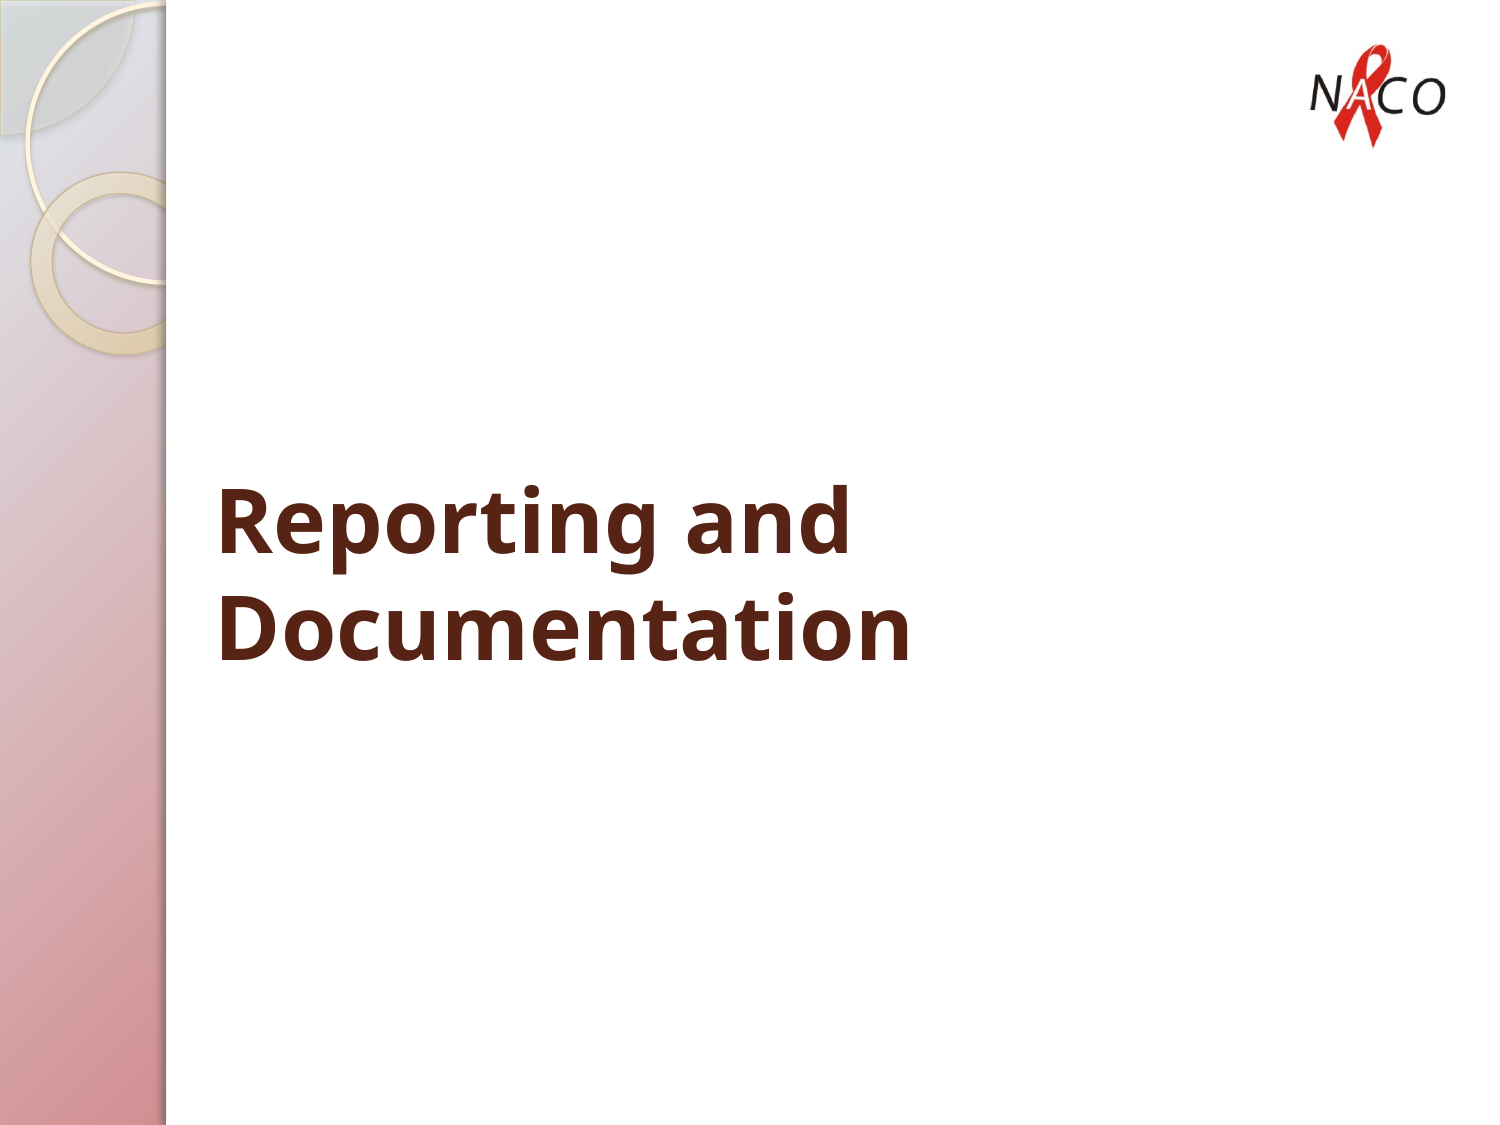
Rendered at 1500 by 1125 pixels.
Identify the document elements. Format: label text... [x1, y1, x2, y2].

picture [1299, 37, 1456, 154]
title Reporting and Documentation [200, 312, 1430, 830]
